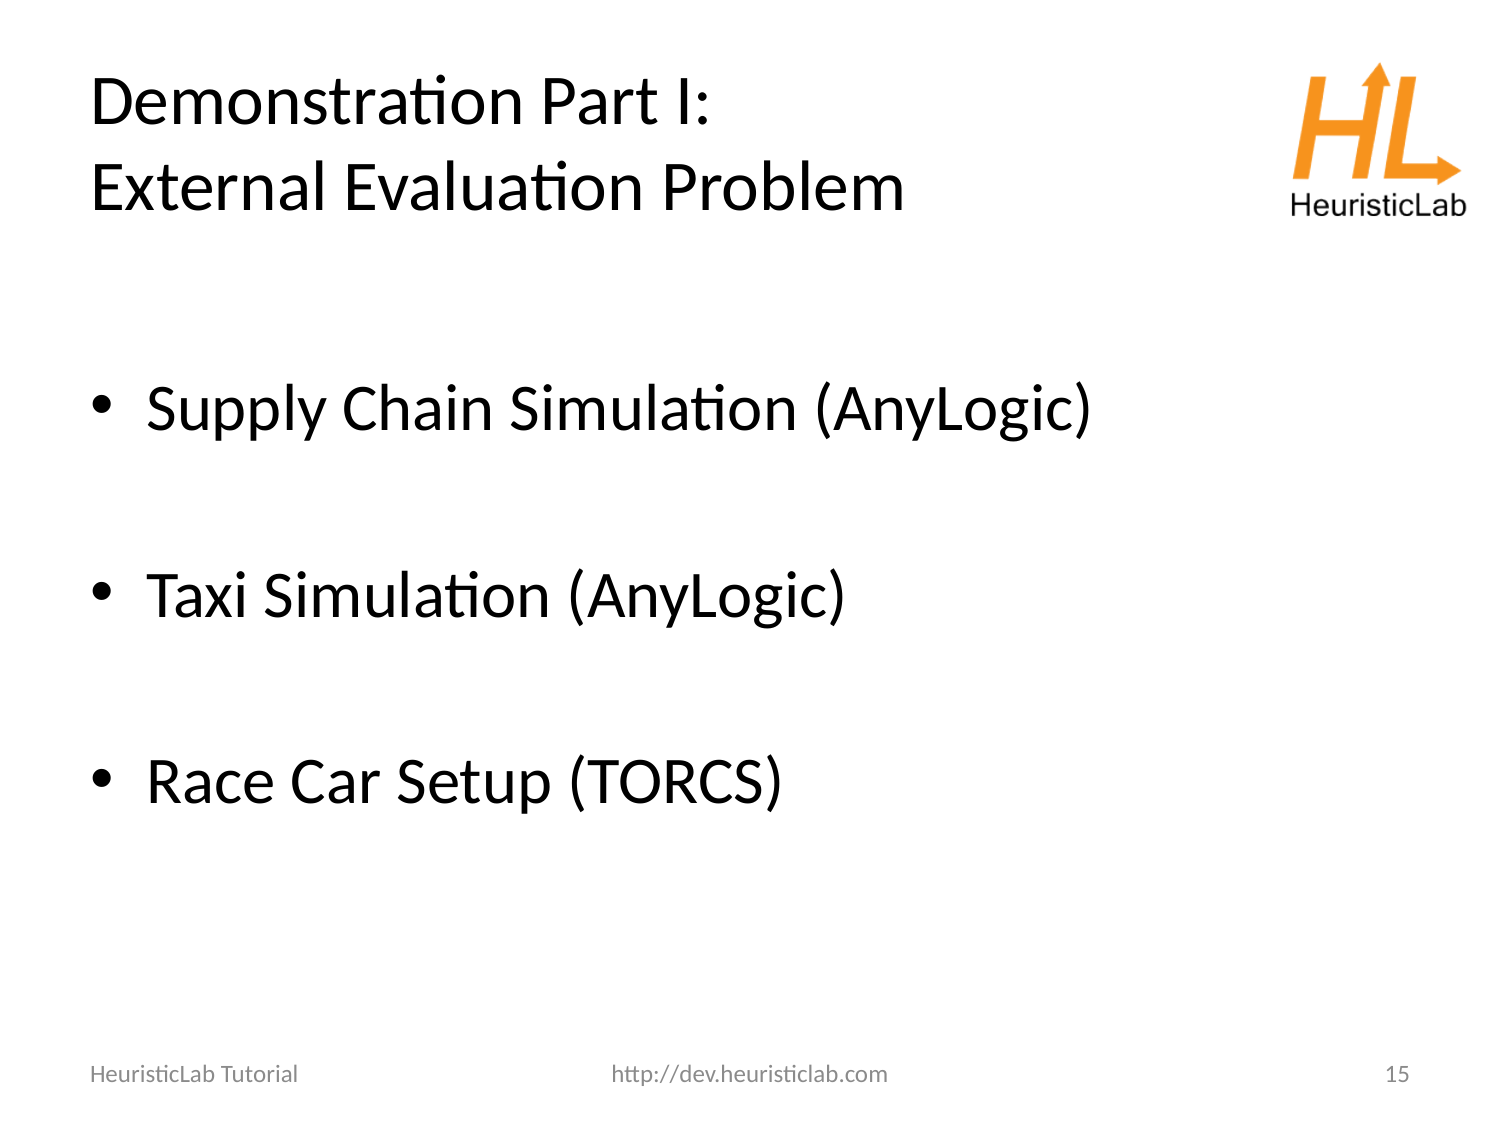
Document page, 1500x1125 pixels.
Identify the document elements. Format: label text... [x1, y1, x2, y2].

list Supply Chain Simulation (AnyLogic) Taxi Simulation (AnyLogic) Race Car Setup (TORCS) [75, 262, 1425, 1005]
slide_number HeuristicLab Tutorial [75, 1042, 425, 1103]
footer http://dev.heuristiclab.com [512, 1042, 988, 1103]
title Demonstration Part I: External Evaluation Problem [75, 45, 1282, 233]
slide_number 15 [1074, 1042, 1425, 1103]
picture [1281, 27, 1474, 244]
